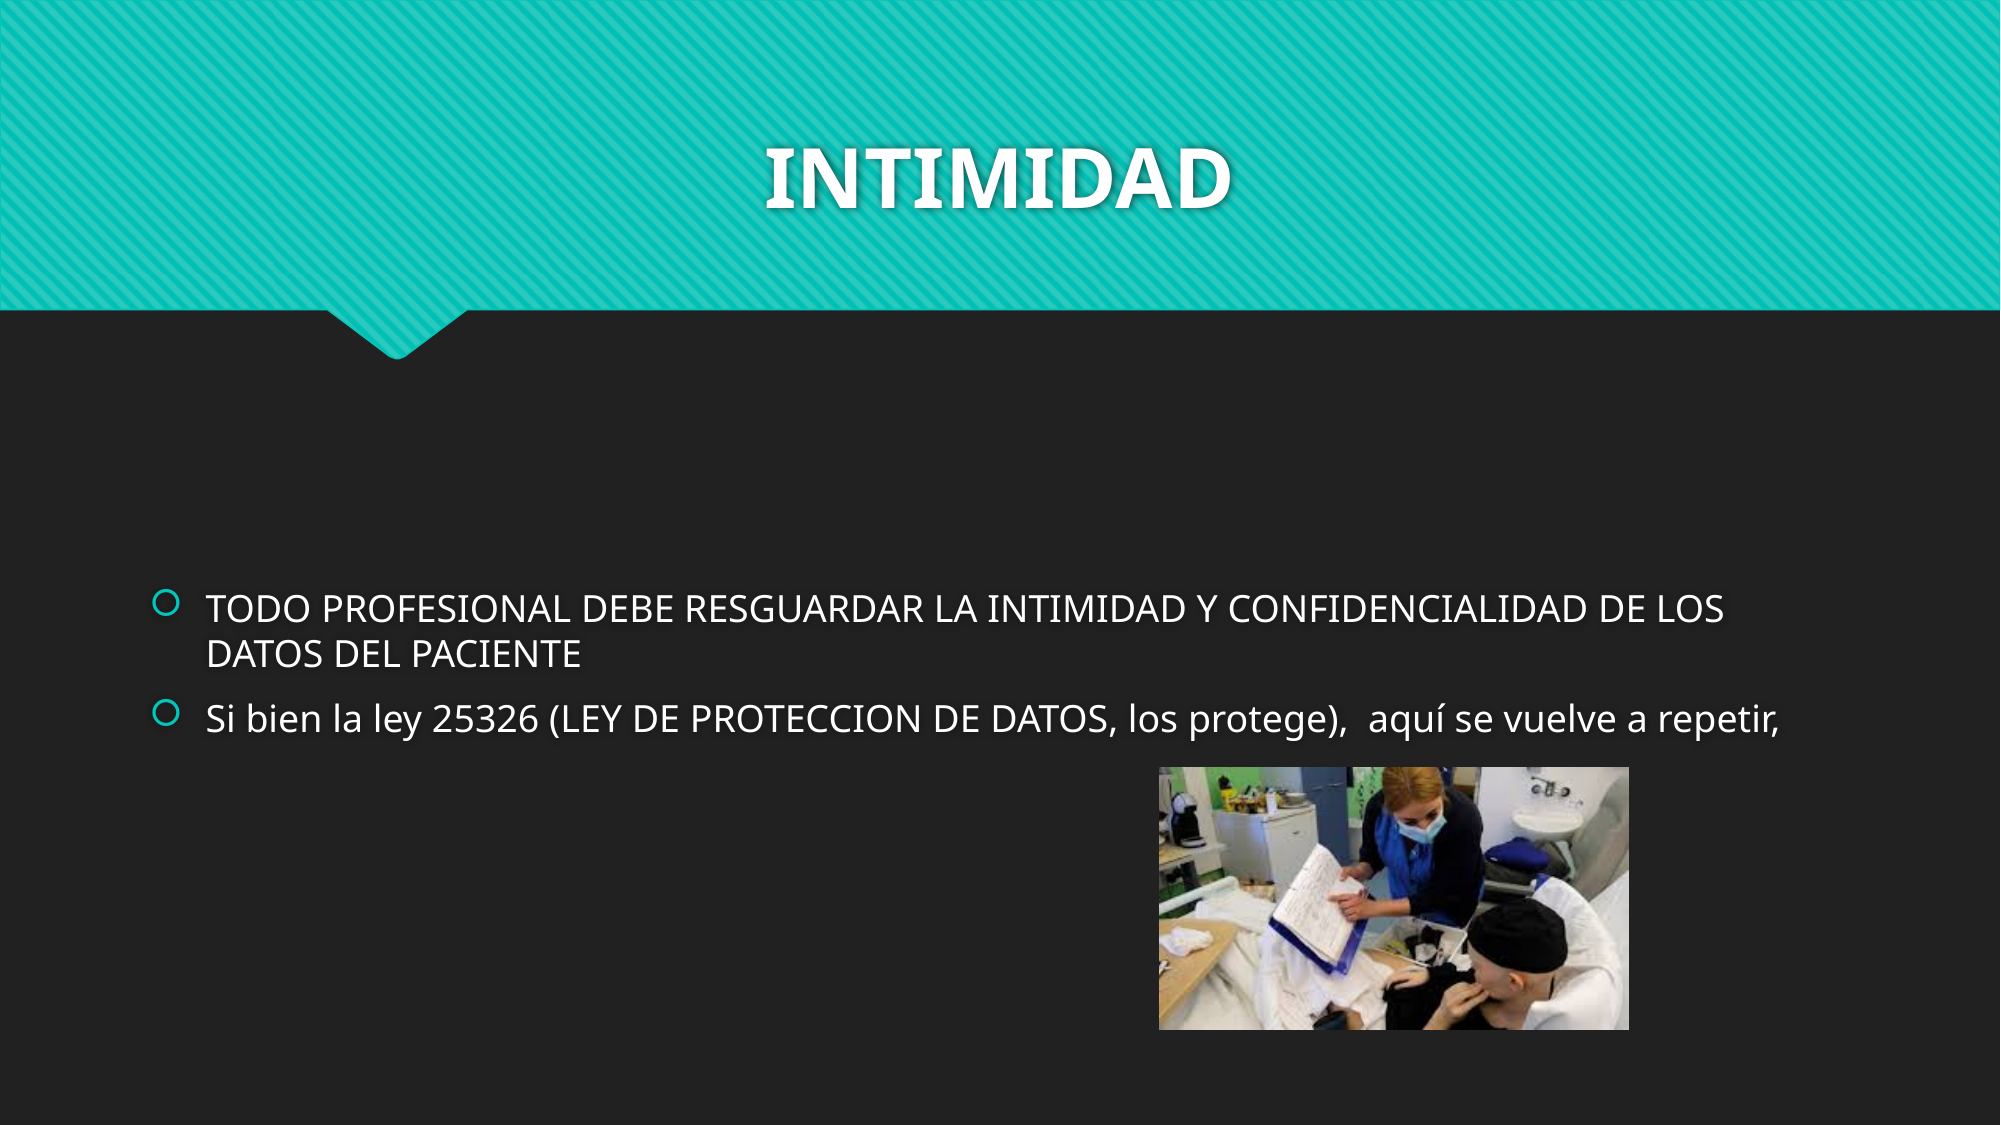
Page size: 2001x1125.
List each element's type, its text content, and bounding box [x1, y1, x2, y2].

title INTIMIDAD [132, 73, 1868, 233]
list TODO PROFESIONAL DEBE RESGUARDAR LA INTIMIDAD Y CONFIDENCIALIDAD DE LOS DATOS DEL PACIENTE Si bien la ley 25326 (LEY DE PROTECCION DE DATOS, los protege), aquí se vuelve a repetir, [134, 364, 1866, 962]
picture [1159, 766, 1629, 1030]
